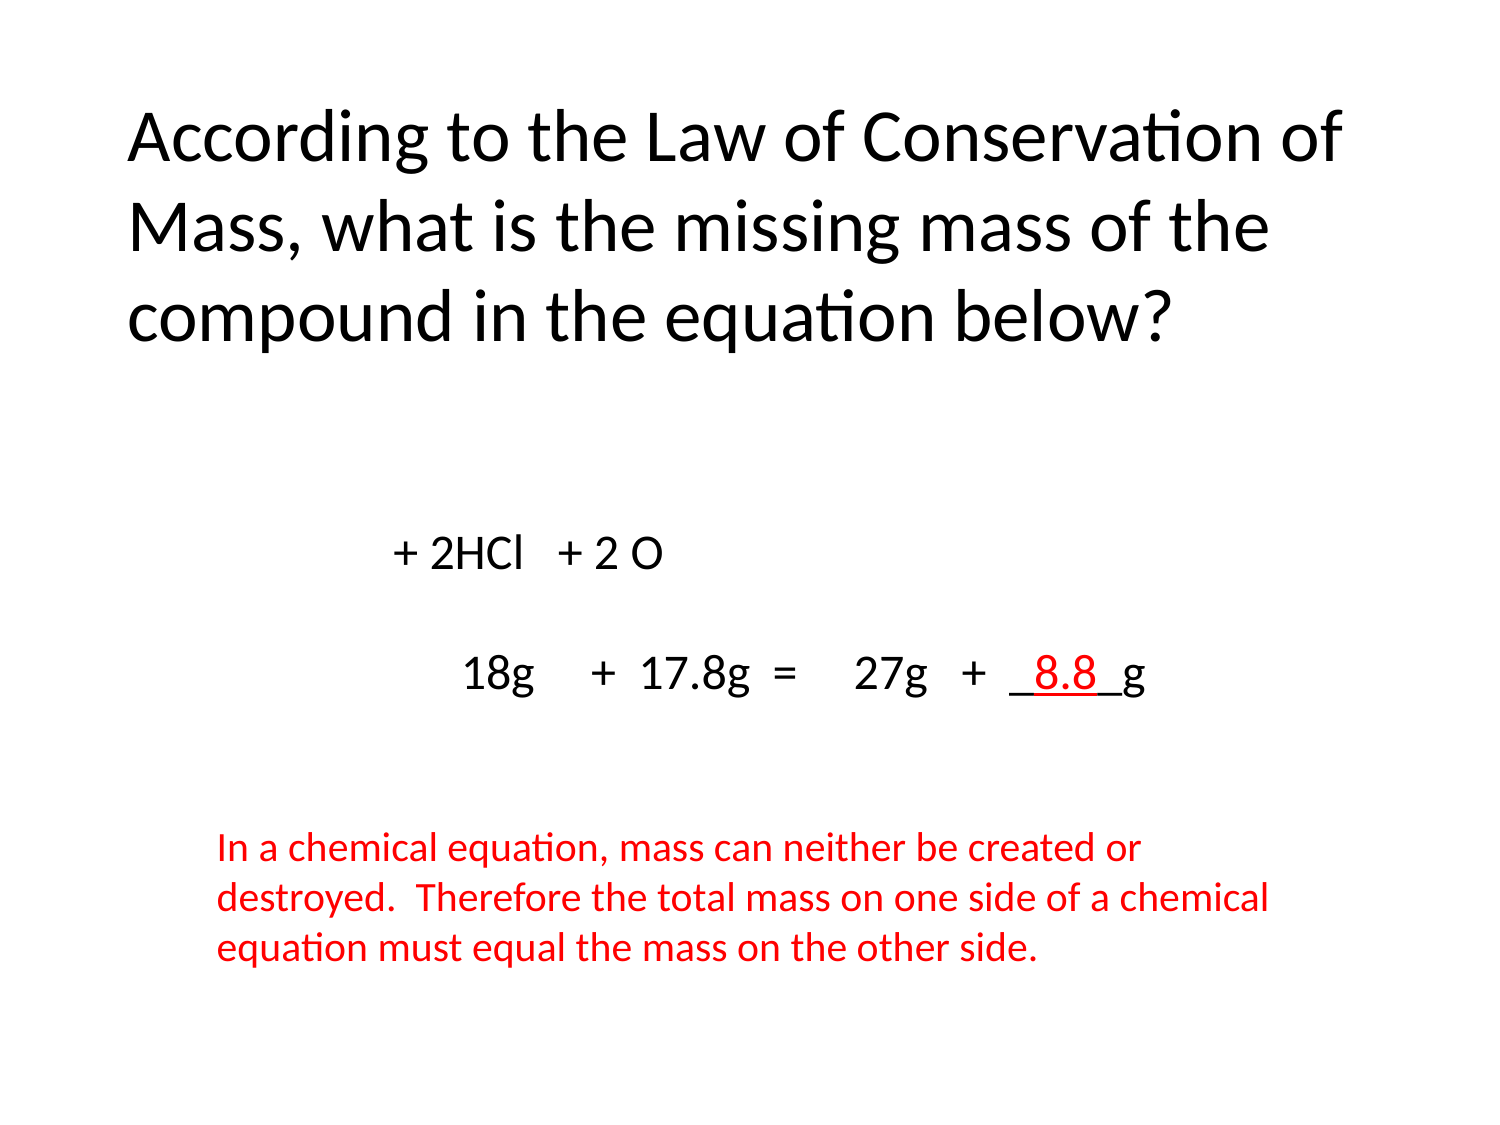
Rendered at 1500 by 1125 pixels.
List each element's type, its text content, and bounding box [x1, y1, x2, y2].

text_box In a chemical equation, mass can neither be created or destroyed. Therefore the total mass on one side of a chemical equation must equal the mass on the other side. [201, 812, 1290, 978]
title According to the Law of Conservation of Mass, what is the missing mass of the compound in the equation below? [112, 50, 1450, 393]
